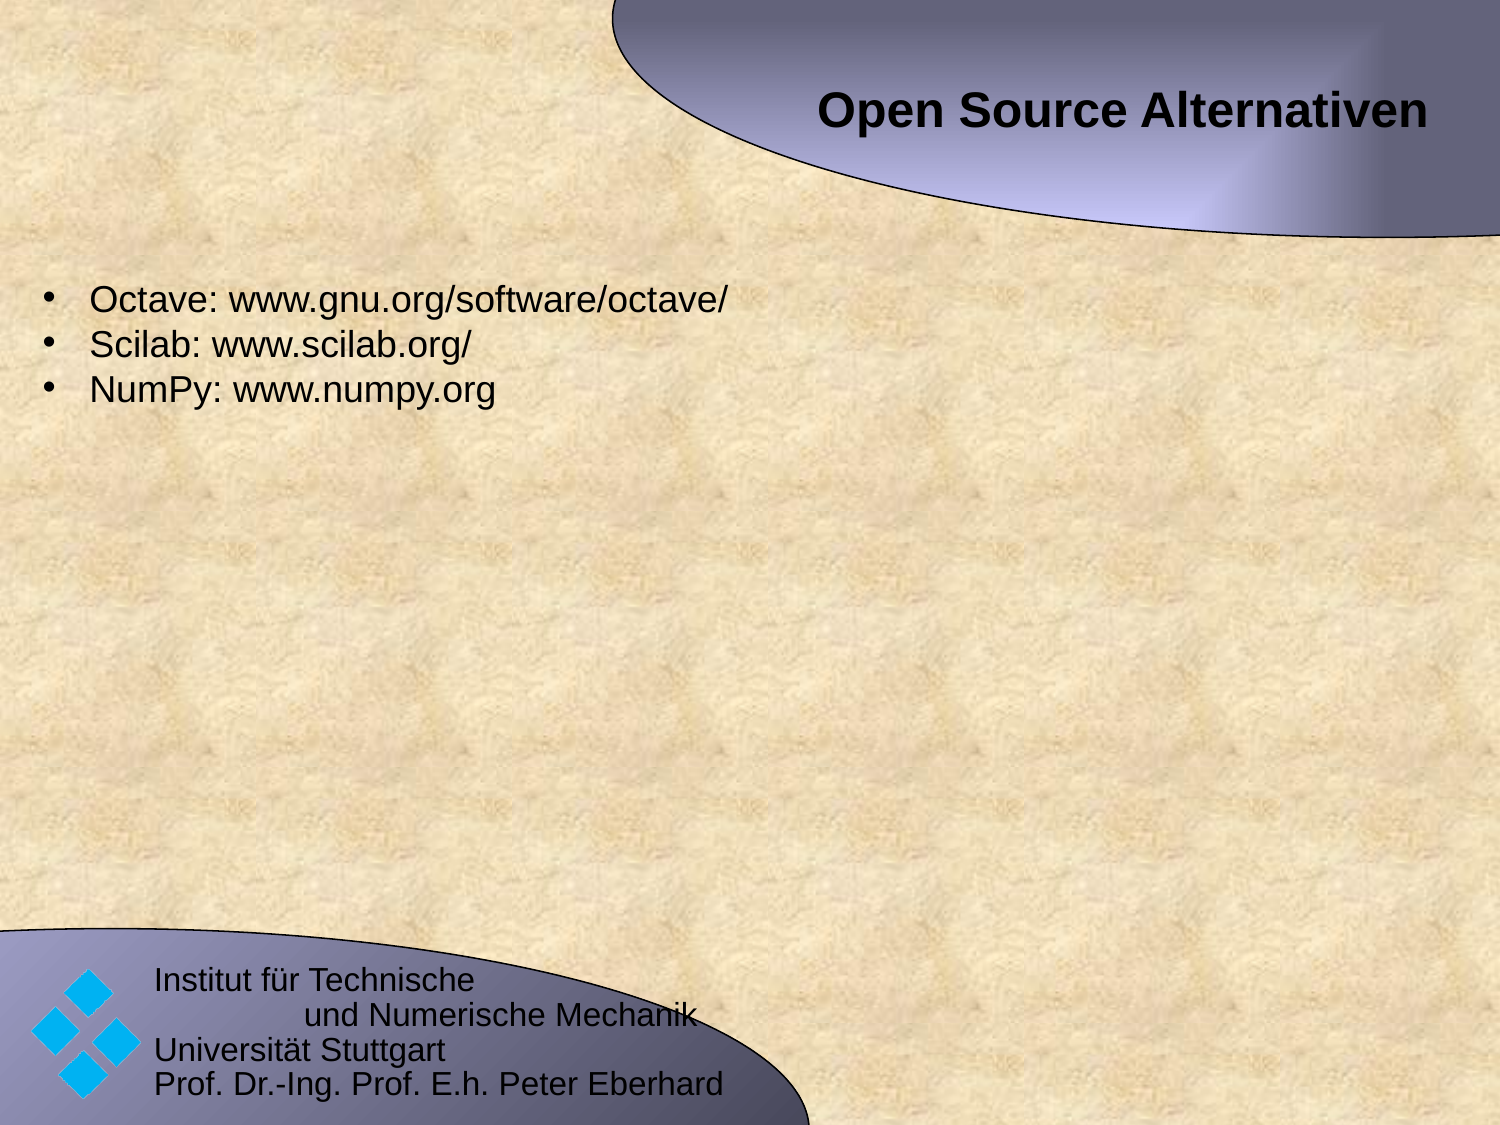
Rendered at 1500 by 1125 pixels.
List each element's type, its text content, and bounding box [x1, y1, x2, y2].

text_box Octave: www.gnu.org/software/octave/ Scilab: www.scilab.org/ NumPy: www.numpy.org [27, 267, 938, 417]
title Open Source Alternativen [774, 19, 1444, 195]
picture [0, 0, 1500, 1125]
picture [29, 967, 142, 1101]
